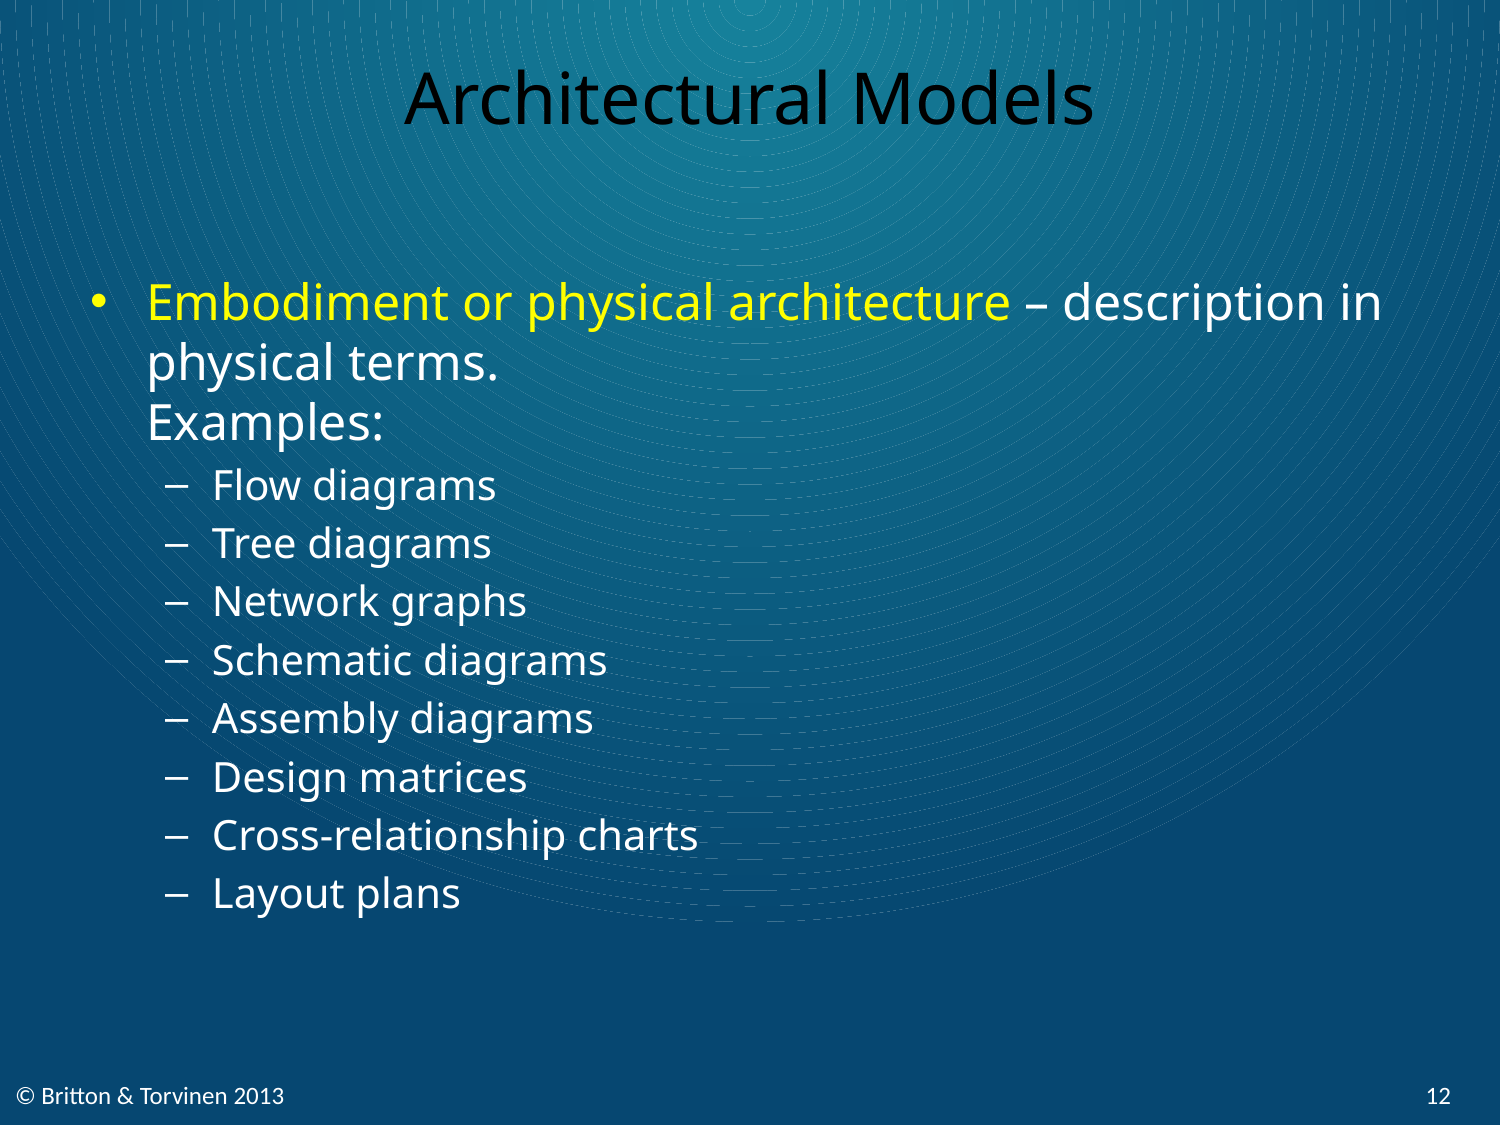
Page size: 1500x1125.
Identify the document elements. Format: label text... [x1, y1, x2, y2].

title Architectural Models [75, 45, 1425, 233]
slide_number 12 [1116, 1065, 1467, 1125]
list Embodiment or physical architecture – description in physical terms. Examples: Flow diagrams Tree diagrams Network graphs Schematic diagrams Assembly diagrams Design matrices Cross-relationship charts Layout plans [75, 262, 1425, 1005]
footer © Britton & Torvinen 2013 [0, 1065, 475, 1125]
